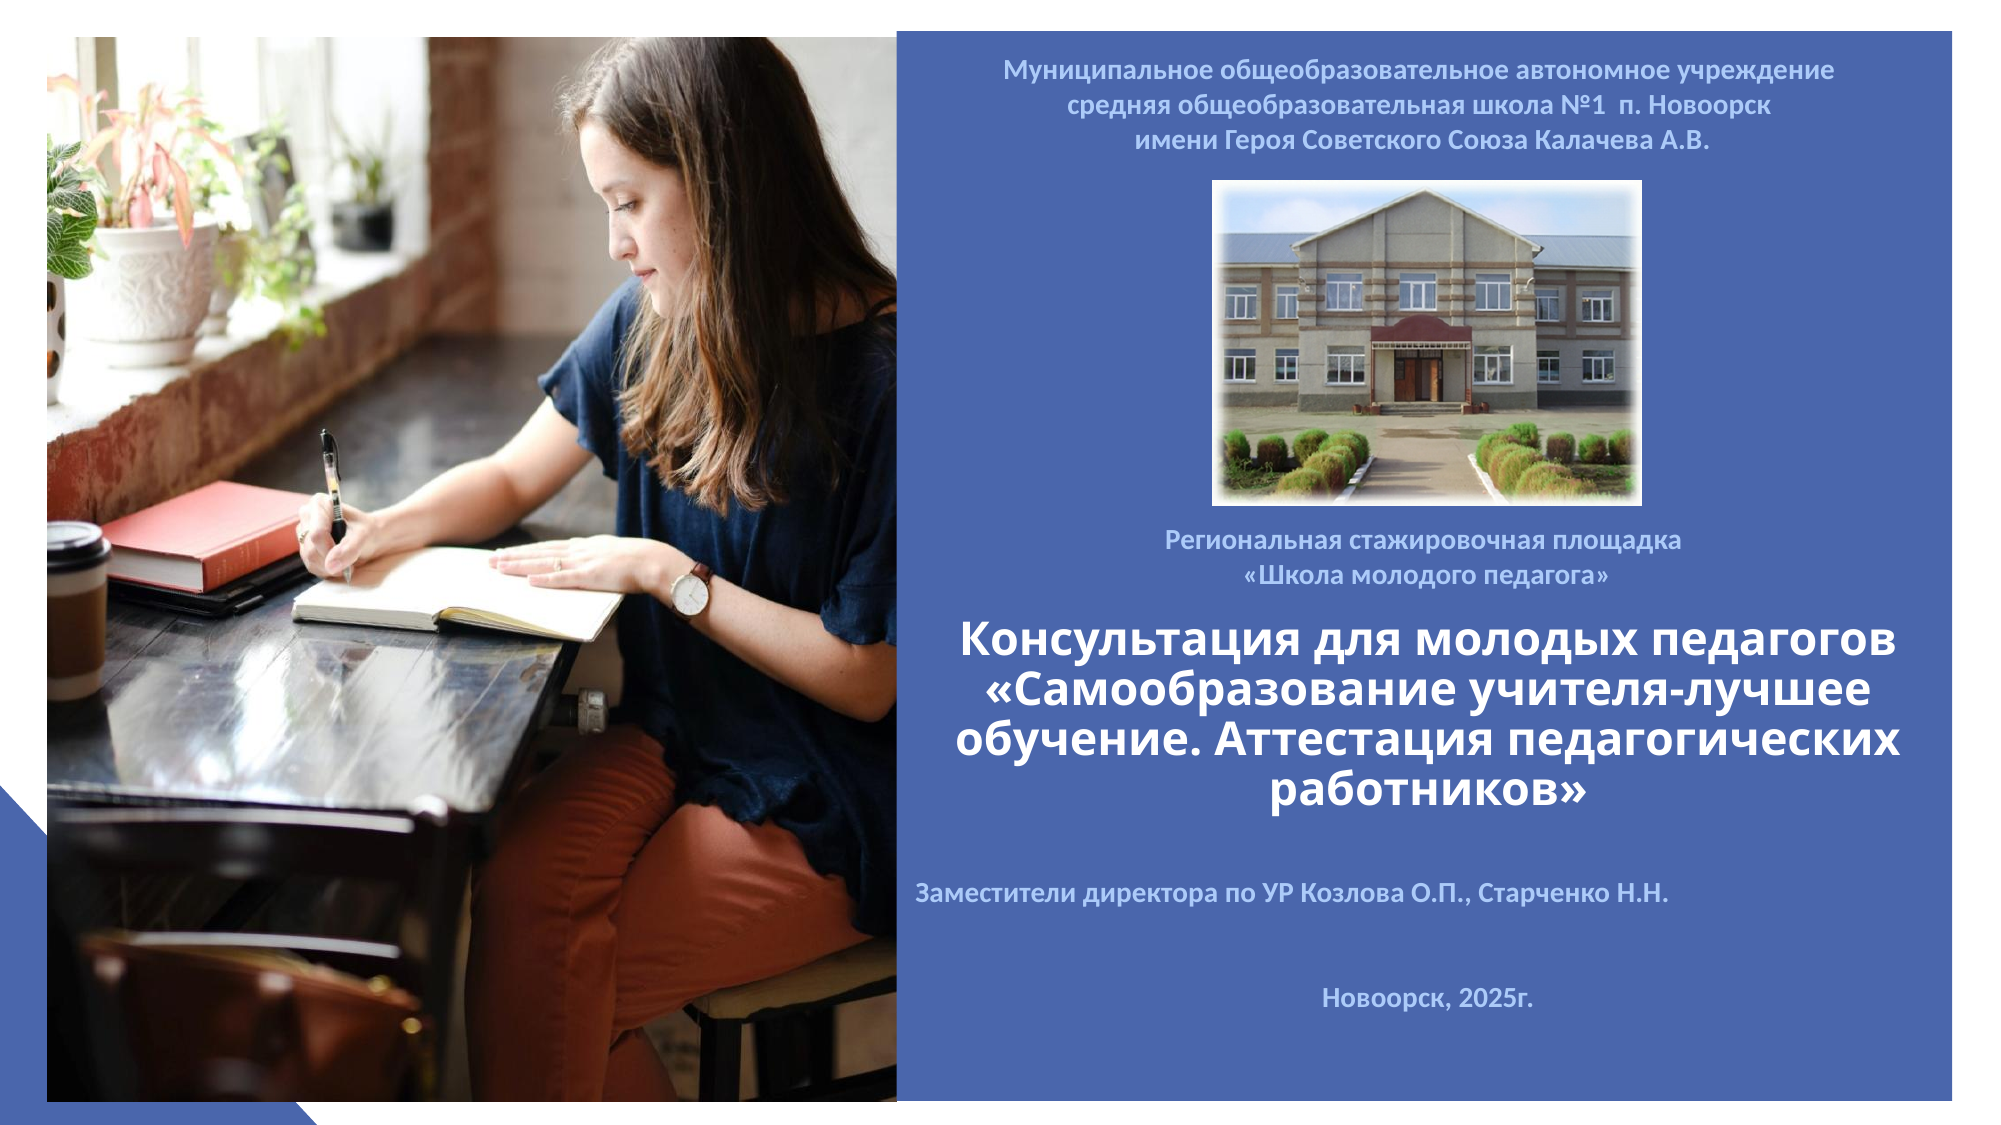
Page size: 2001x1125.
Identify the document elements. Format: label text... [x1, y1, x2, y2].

text_box Региональная стажировочная площадка «Школа молодого педагога» [990, 513, 1864, 598]
title Консультация для молодых педагогов «Самообразование учителя-лучшее обучение. Аттестация педагогических работников» [900, 606, 1957, 825]
list Заместители директора по УР Козлова О.П., Старченко Н.Н. Новоорск, 2025г. [900, 869, 1957, 1025]
text_box Муниципальное общеобразовательное автономное учреждение средняя общеобразовательная школа №1 п. Новоорск имени Героя Советского Союза Калачева А.В. [986, 43, 1859, 163]
text_box [896, 30, 1953, 1102]
picture [1212, 180, 1642, 506]
picture [47, 37, 897, 1102]
